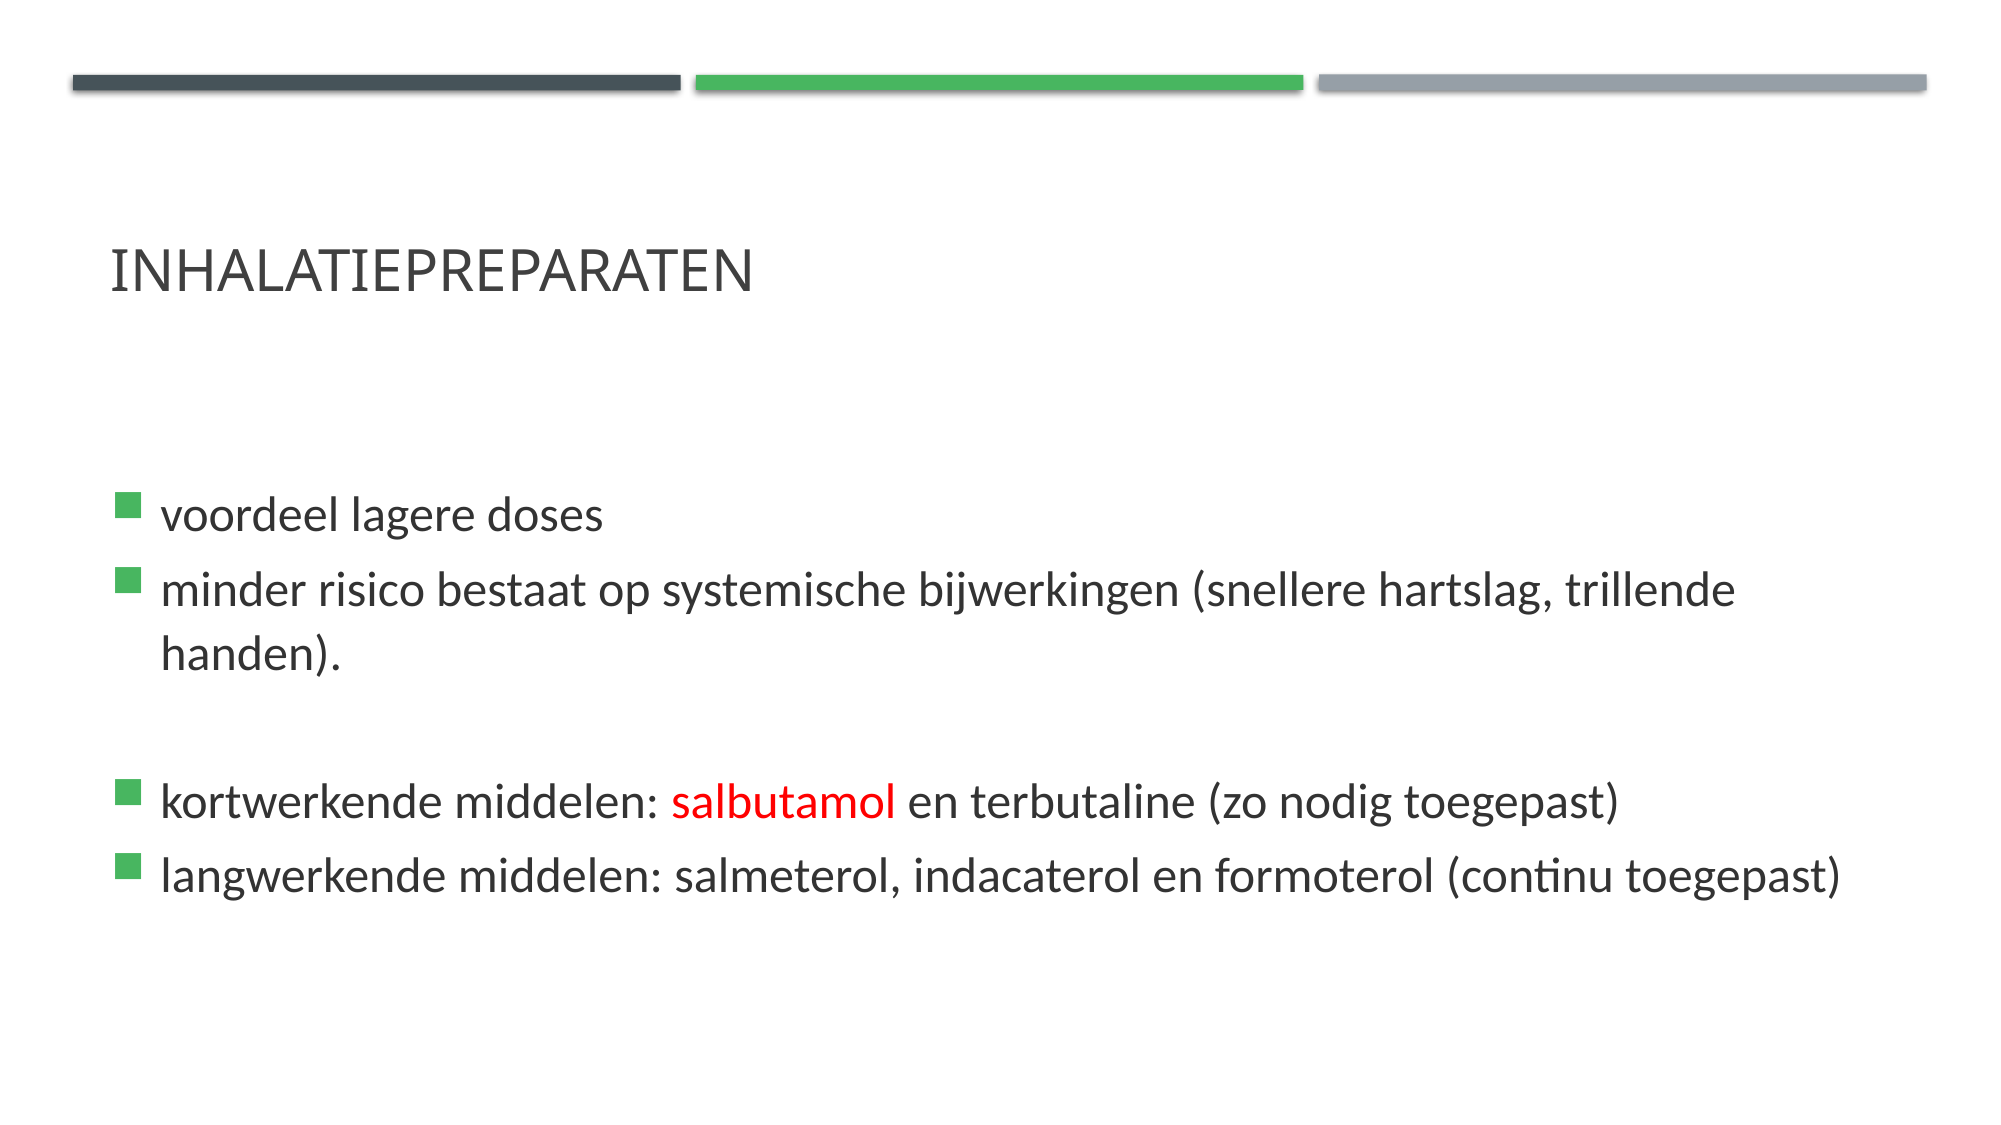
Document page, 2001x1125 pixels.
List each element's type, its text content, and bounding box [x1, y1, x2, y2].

list voordeel lagere doses minder risico bestaat op systemische bijwerkingen (snellere hartslag, trillende handen). kortwerkende middelen: salbutamol en terbutaline (zo nodig toegepast) langwerkende middelen: salmeterol, indacaterol en formoterol (continu toegepast) [95, 383, 1905, 981]
title Inhalatiepreparaten [95, 115, 1905, 311]
